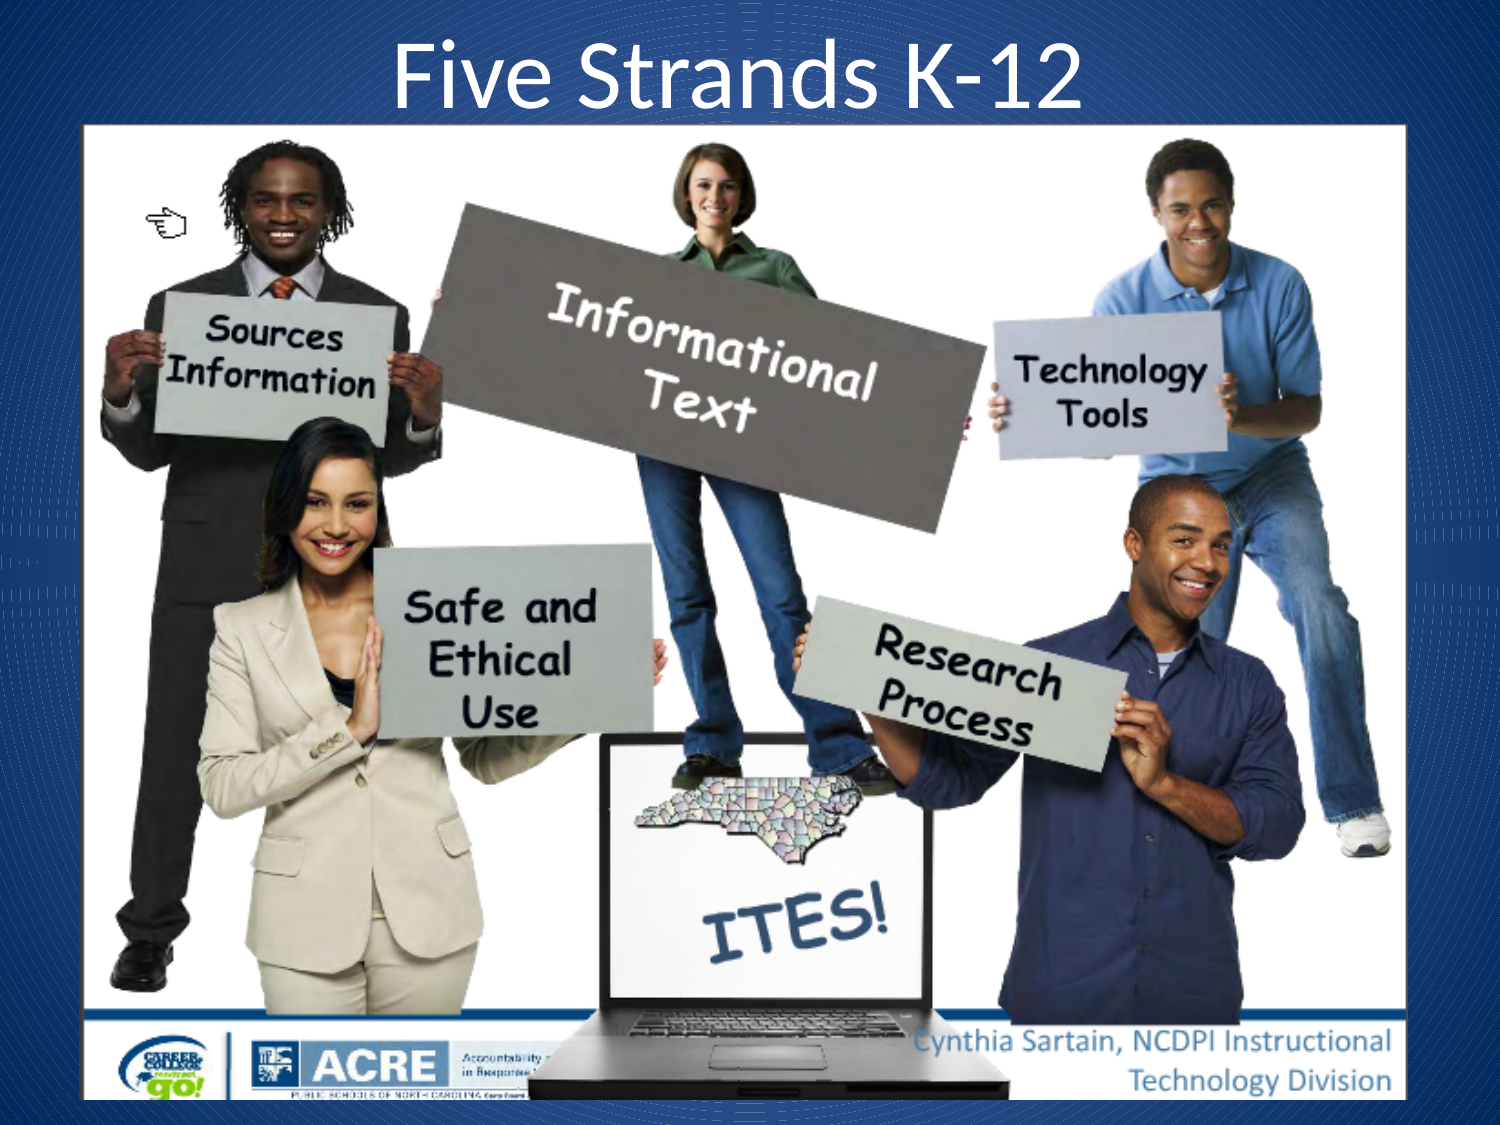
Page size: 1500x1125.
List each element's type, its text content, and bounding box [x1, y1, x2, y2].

title Five Strands K-12 [75, 0, 1425, 163]
picture [78, 124, 1408, 1101]
